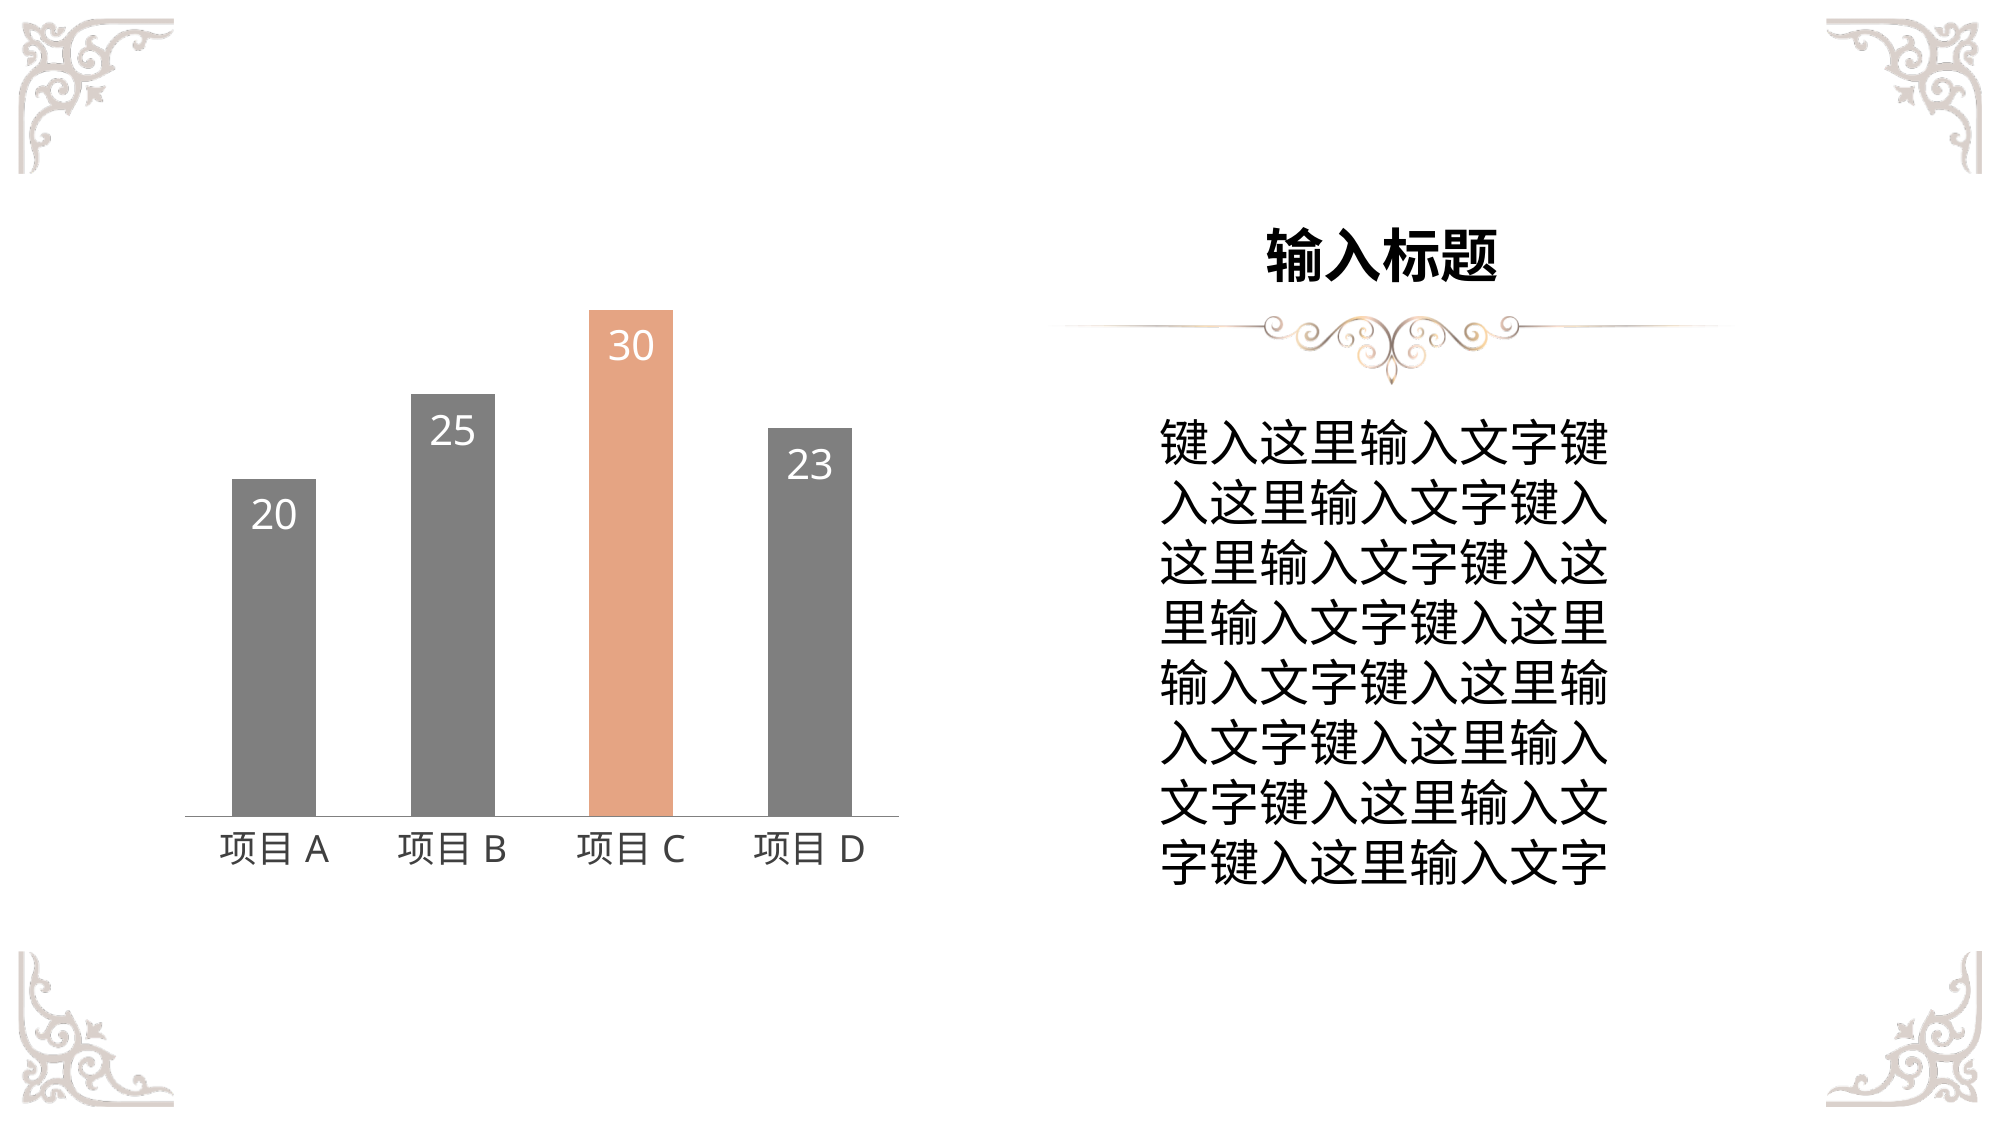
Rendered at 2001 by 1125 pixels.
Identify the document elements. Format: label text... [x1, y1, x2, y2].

picture [1827, 19, 1981, 173]
picture [1048, 316, 1735, 385]
picture [19, 952, 173, 1106]
picture [19, 19, 173, 173]
chart [169, 211, 915, 888]
text_box 输入标题 [1251, 211, 1532, 297]
picture [1826, 951, 1982, 1107]
text_box 键入这里输入文字键入这里输入文字键入这里输入文字键入这里输入文字键入这里输入文字键入这里输入文字键入这里输入文字键入这里输入文字键入这里输入文字 [1145, 403, 1638, 899]
